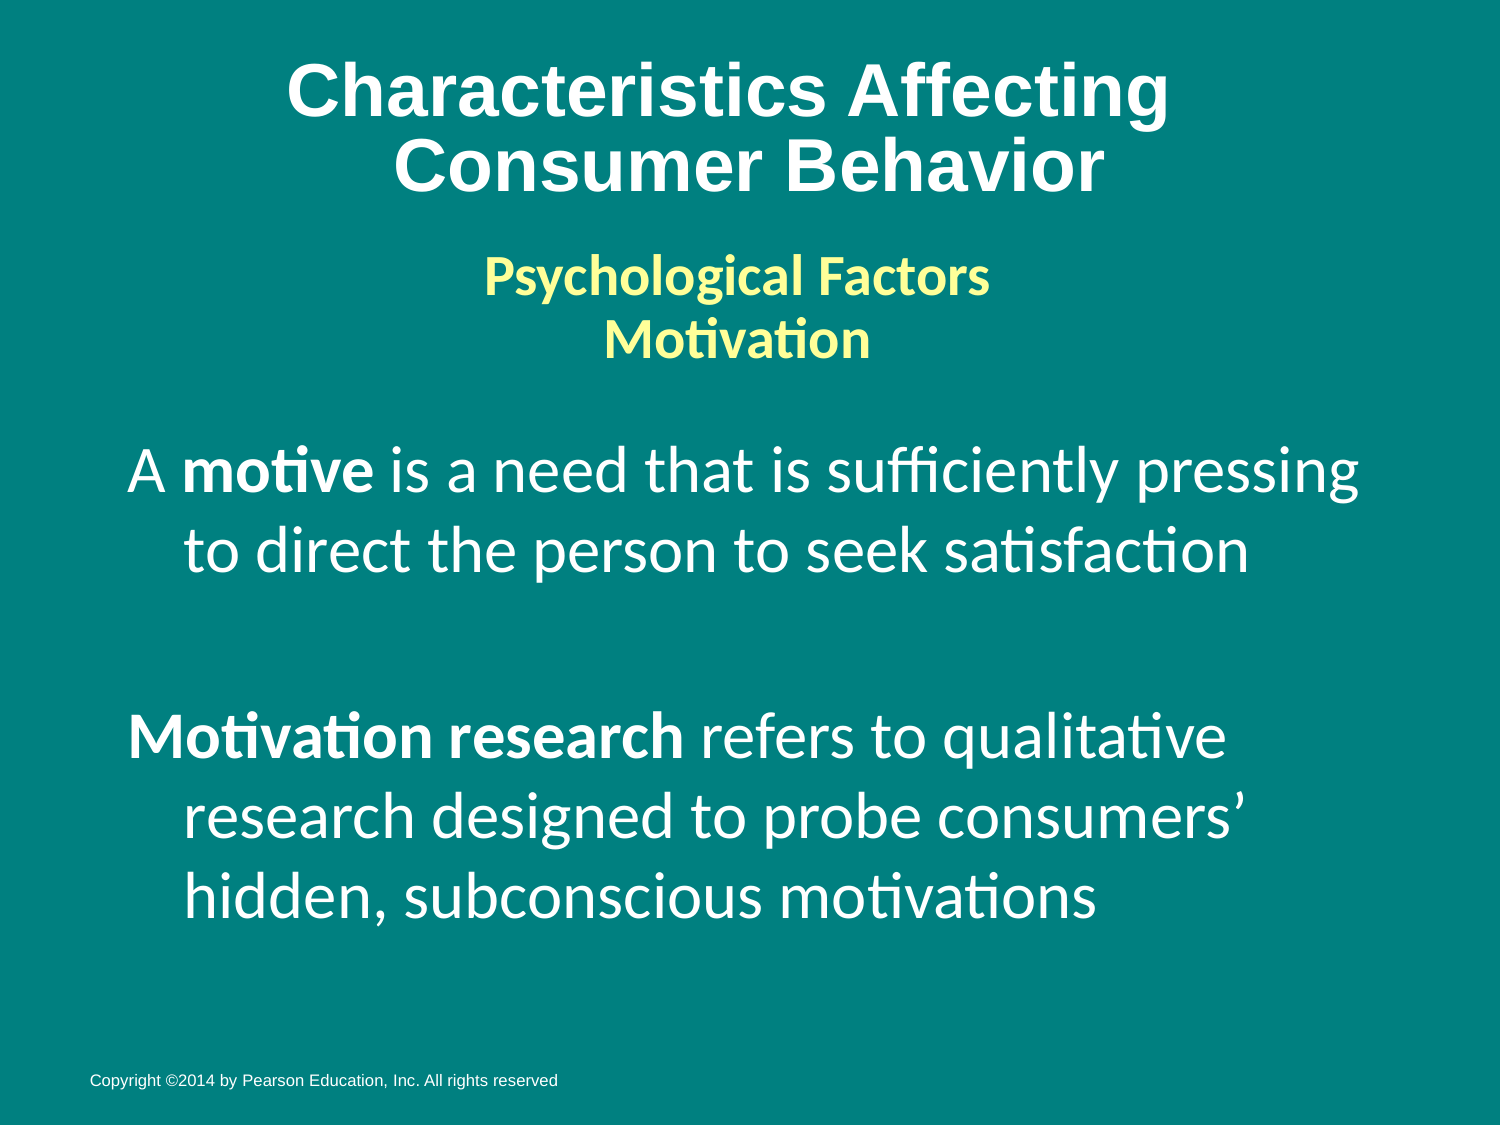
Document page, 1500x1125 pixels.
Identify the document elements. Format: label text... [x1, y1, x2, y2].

text_box Copyright ©2014 by Pearson Education, Inc. All rights reserved [74, 1062, 825, 1098]
list Psychological Factors Motivation [149, 237, 1326, 301]
title Characteristics Affecting Consumer Behavior [112, 37, 1388, 226]
list A motive is a need that is sufficiently pressing to direct the person to seek satisfaction Motivation research refers to qualitative research designed to probe consumers’ hidden, subconscious motivations [112, 324, 1388, 1001]
